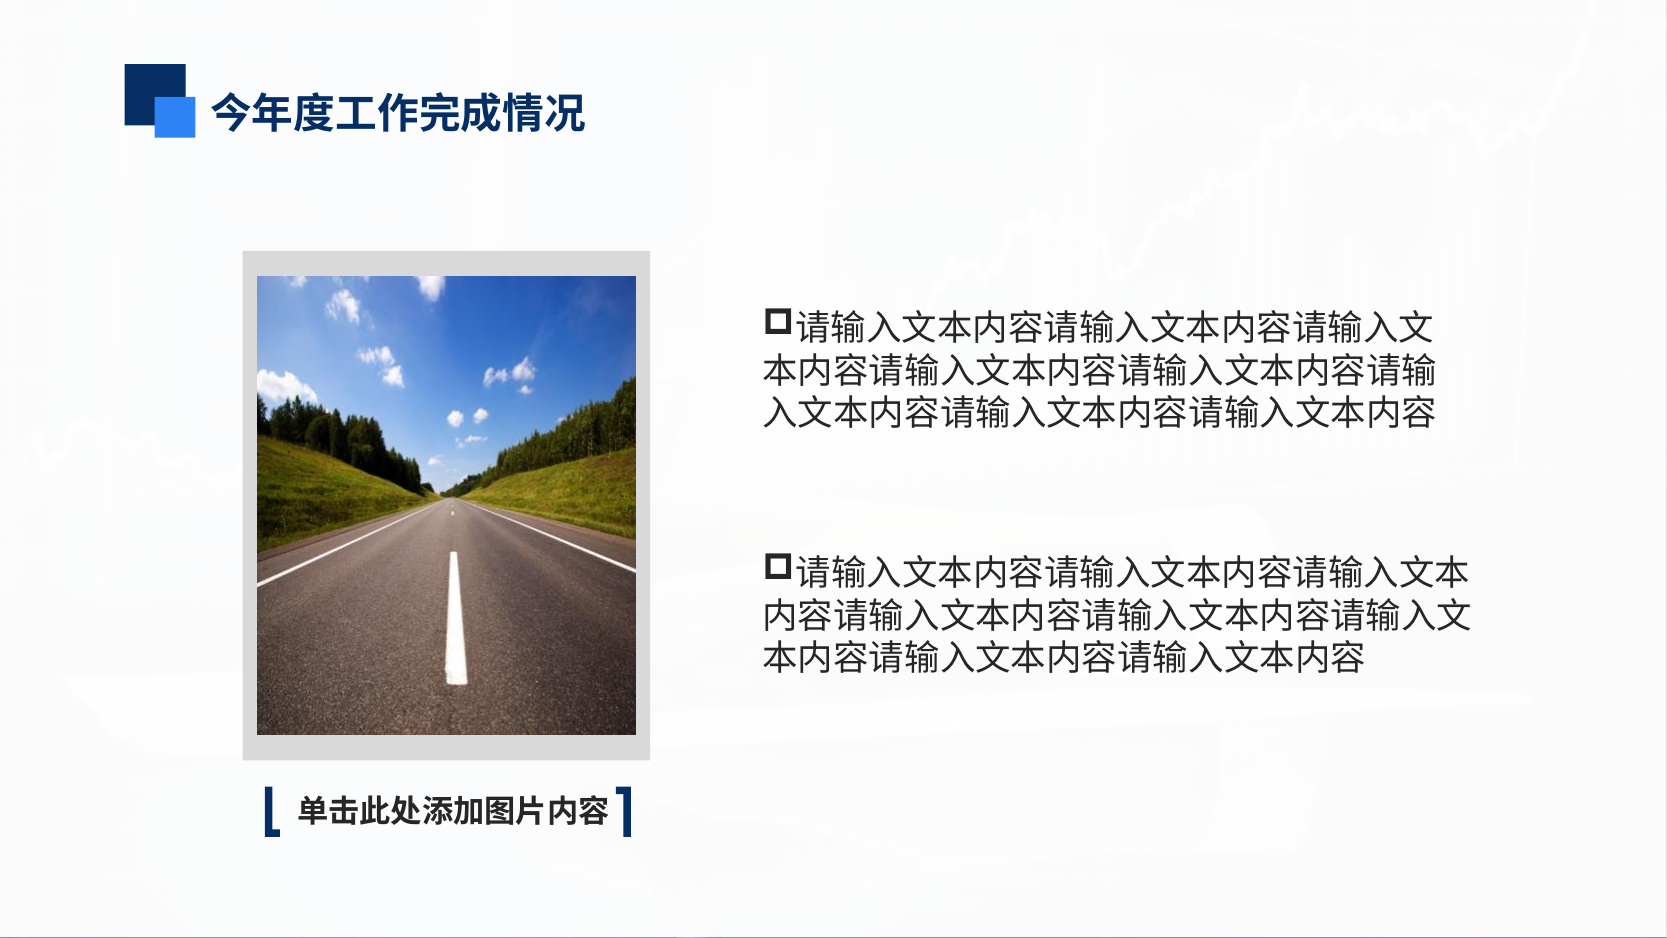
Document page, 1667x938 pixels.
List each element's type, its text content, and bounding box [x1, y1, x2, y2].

text_box [123, 62, 188, 127]
text_box [153, 95, 197, 140]
text_box [241, 249, 652, 762]
text_box 请输入文本内容请输入文本内容请输入文本内容请输入文本内容请输入文本内容请输入文本内容请输入文本内容请输入文本内容 [749, 298, 1466, 439]
picture [257, 276, 636, 736]
text_box 单击此处添加图片内容 [284, 785, 623, 836]
text_box [263, 785, 282, 839]
text_box 请输入文本内容请输入文本内容请输入文本内容请输入文本内容请输入文本内容请输入文本内容请输入文本内容请输入文本内容 [749, 543, 1491, 685]
text_box 今年度工作完成情况 [195, 78, 621, 144]
text_box [621, 785, 633, 839]
